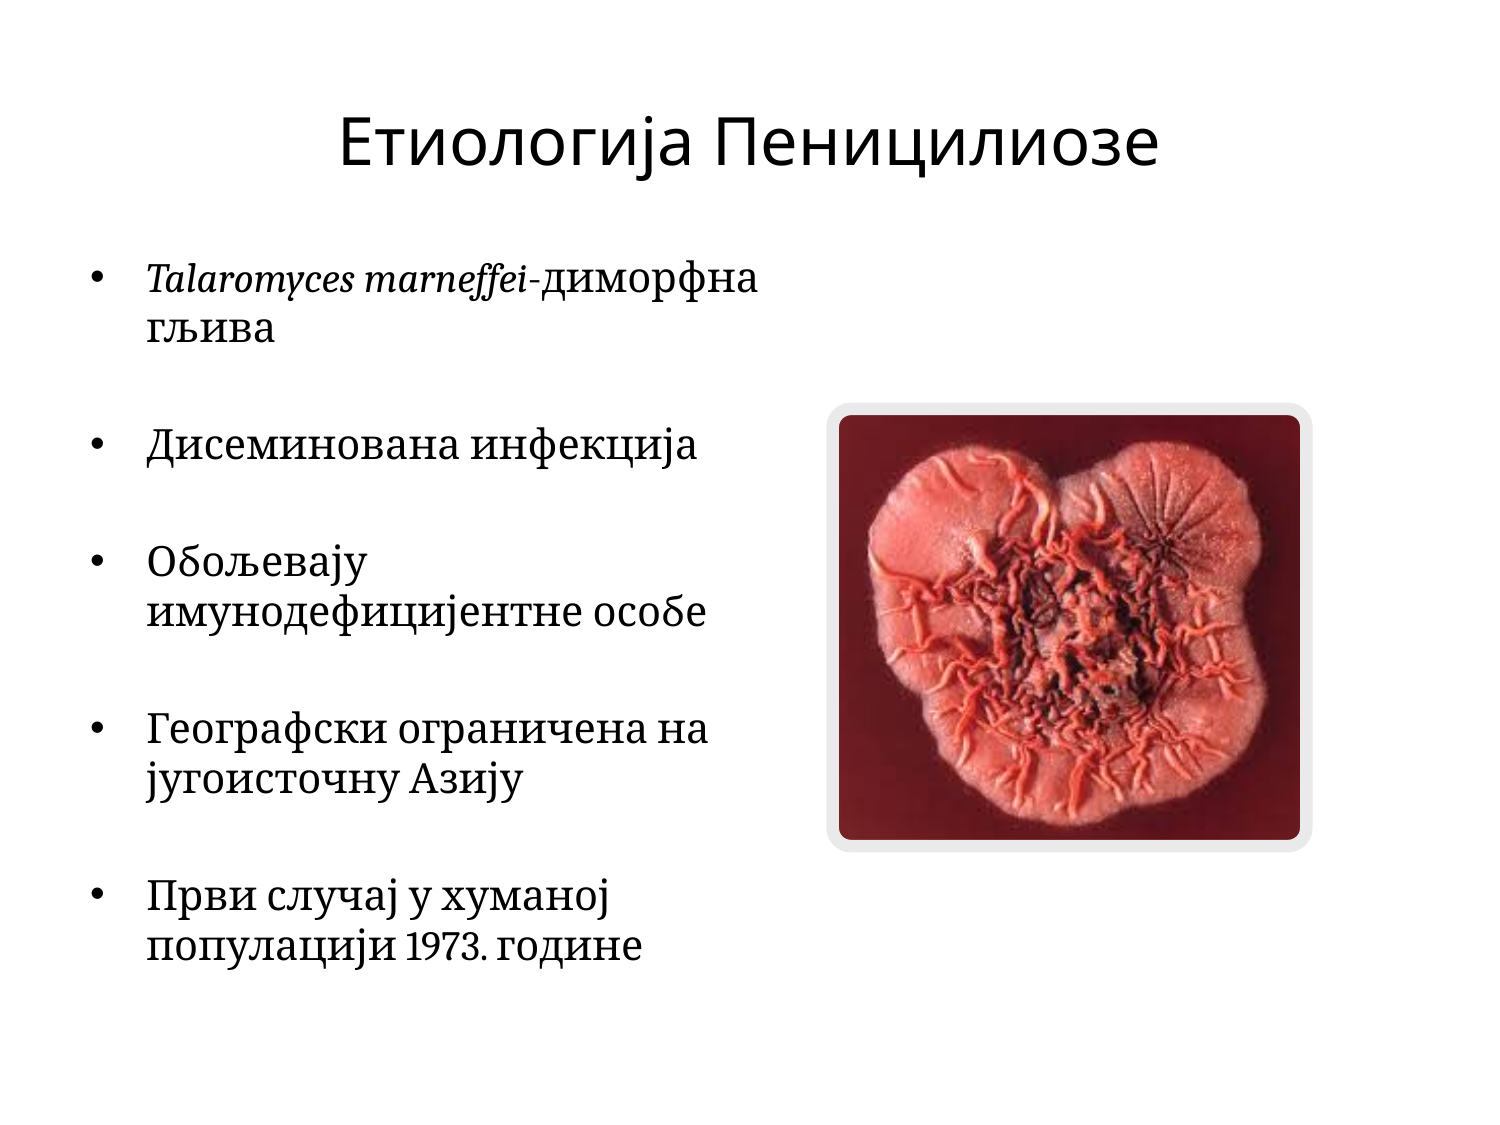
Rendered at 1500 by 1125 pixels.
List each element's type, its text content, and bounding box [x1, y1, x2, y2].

title Етиологија Пеницилиозе [75, 45, 1425, 233]
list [832, 408, 1307, 847]
list Talaromyces marneffei-диморфна гљива Дисеминована инфекција Обољевају имунодефицијентне особе Географски ограничена на југоисточну Азију Први случај у хуманој популацији 1973. године [75, 243, 786, 1005]
